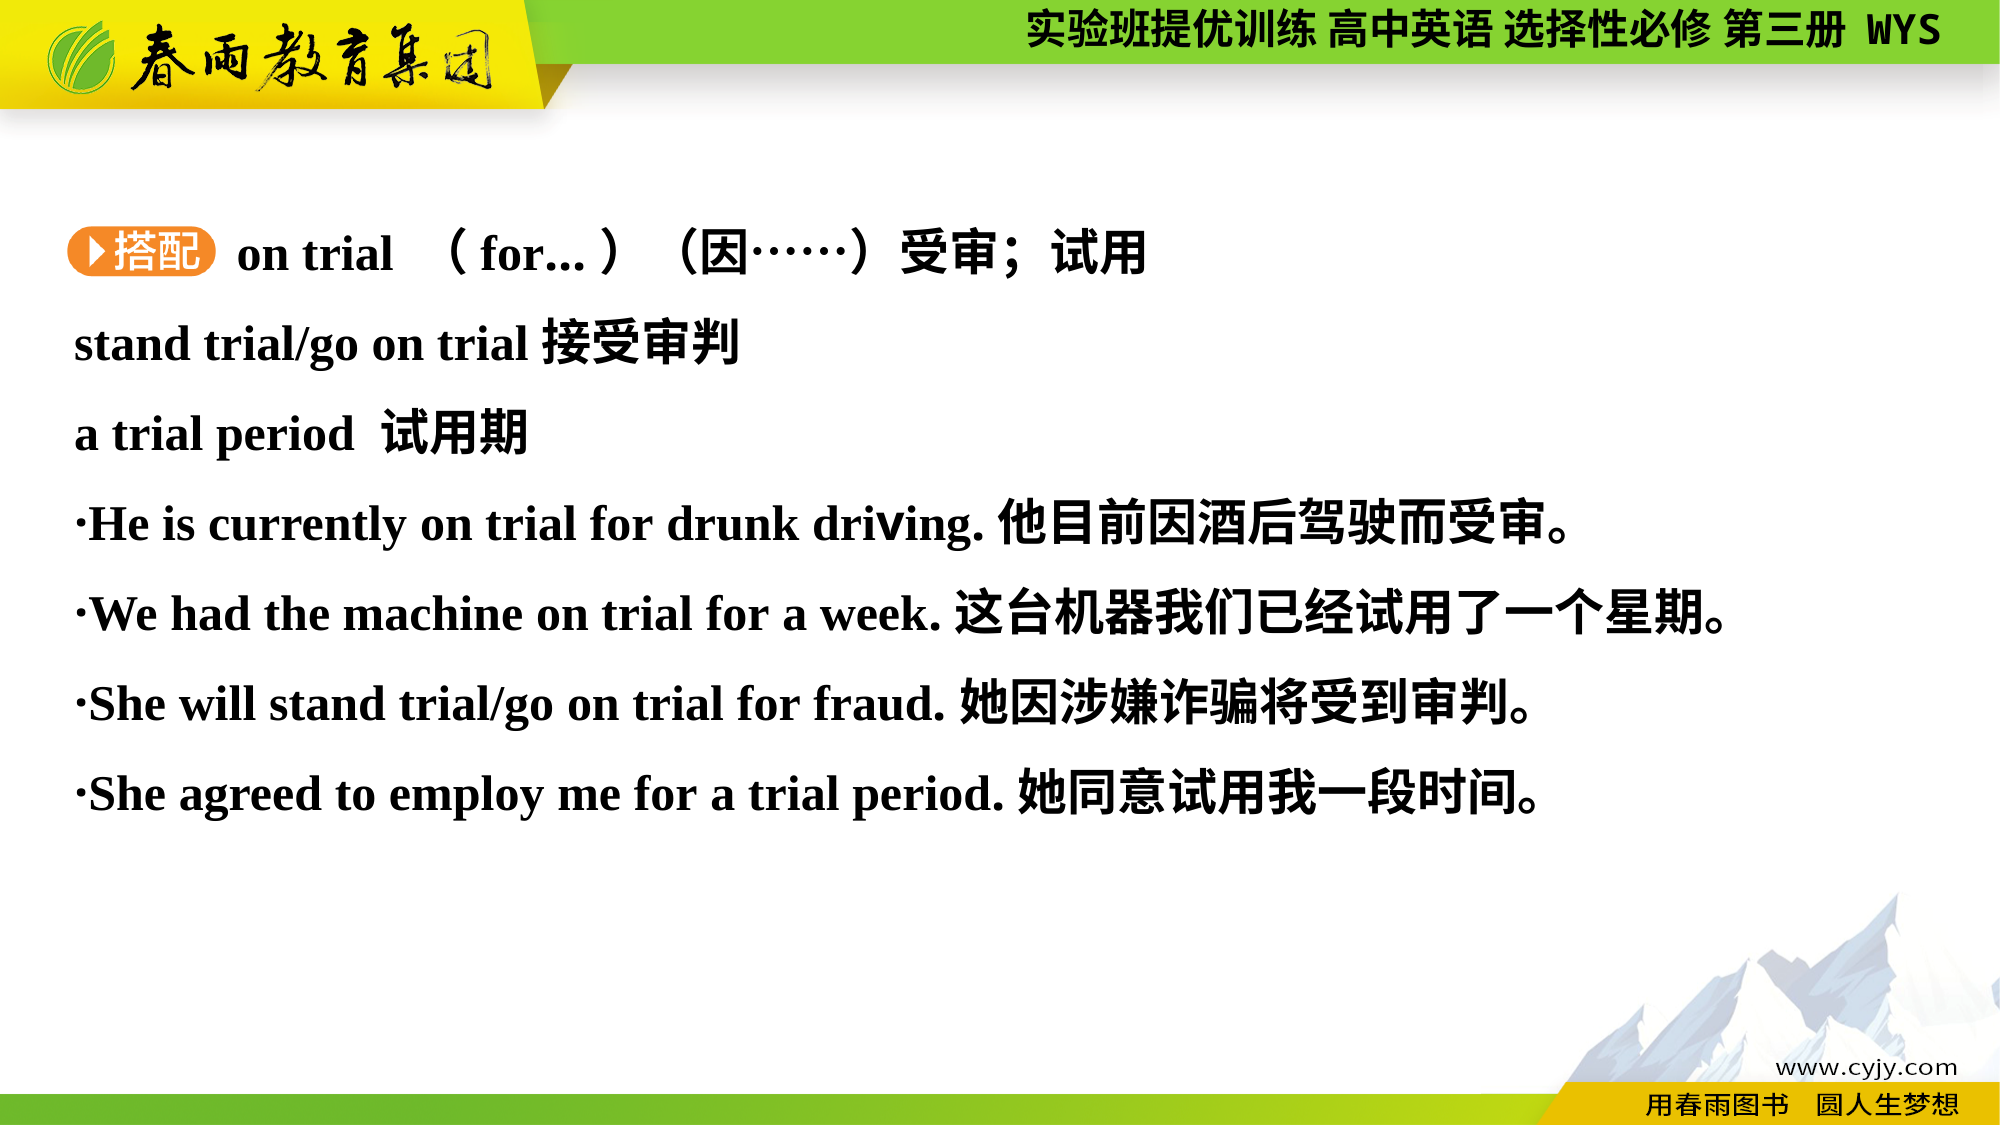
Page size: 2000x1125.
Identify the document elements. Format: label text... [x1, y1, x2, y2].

picture [0, 0, 2000, 1125]
list on trial （for...）（因……）受审；试用 stand trial/go on trial接受审判 a trial period 试用期 ·He is currently on trial for drunk driving.他目前因酒后驾驶而受审。 ·We had the machine on trial for a week.这台机器我们已经试用了一个星期。 ·She will stand trial/go on trial for fraud.她因涉嫌诈骗将受到审判。 ·She agreed to employ me for a trial period.她同意试用我一段时间。 [59, 182, 1944, 835]
